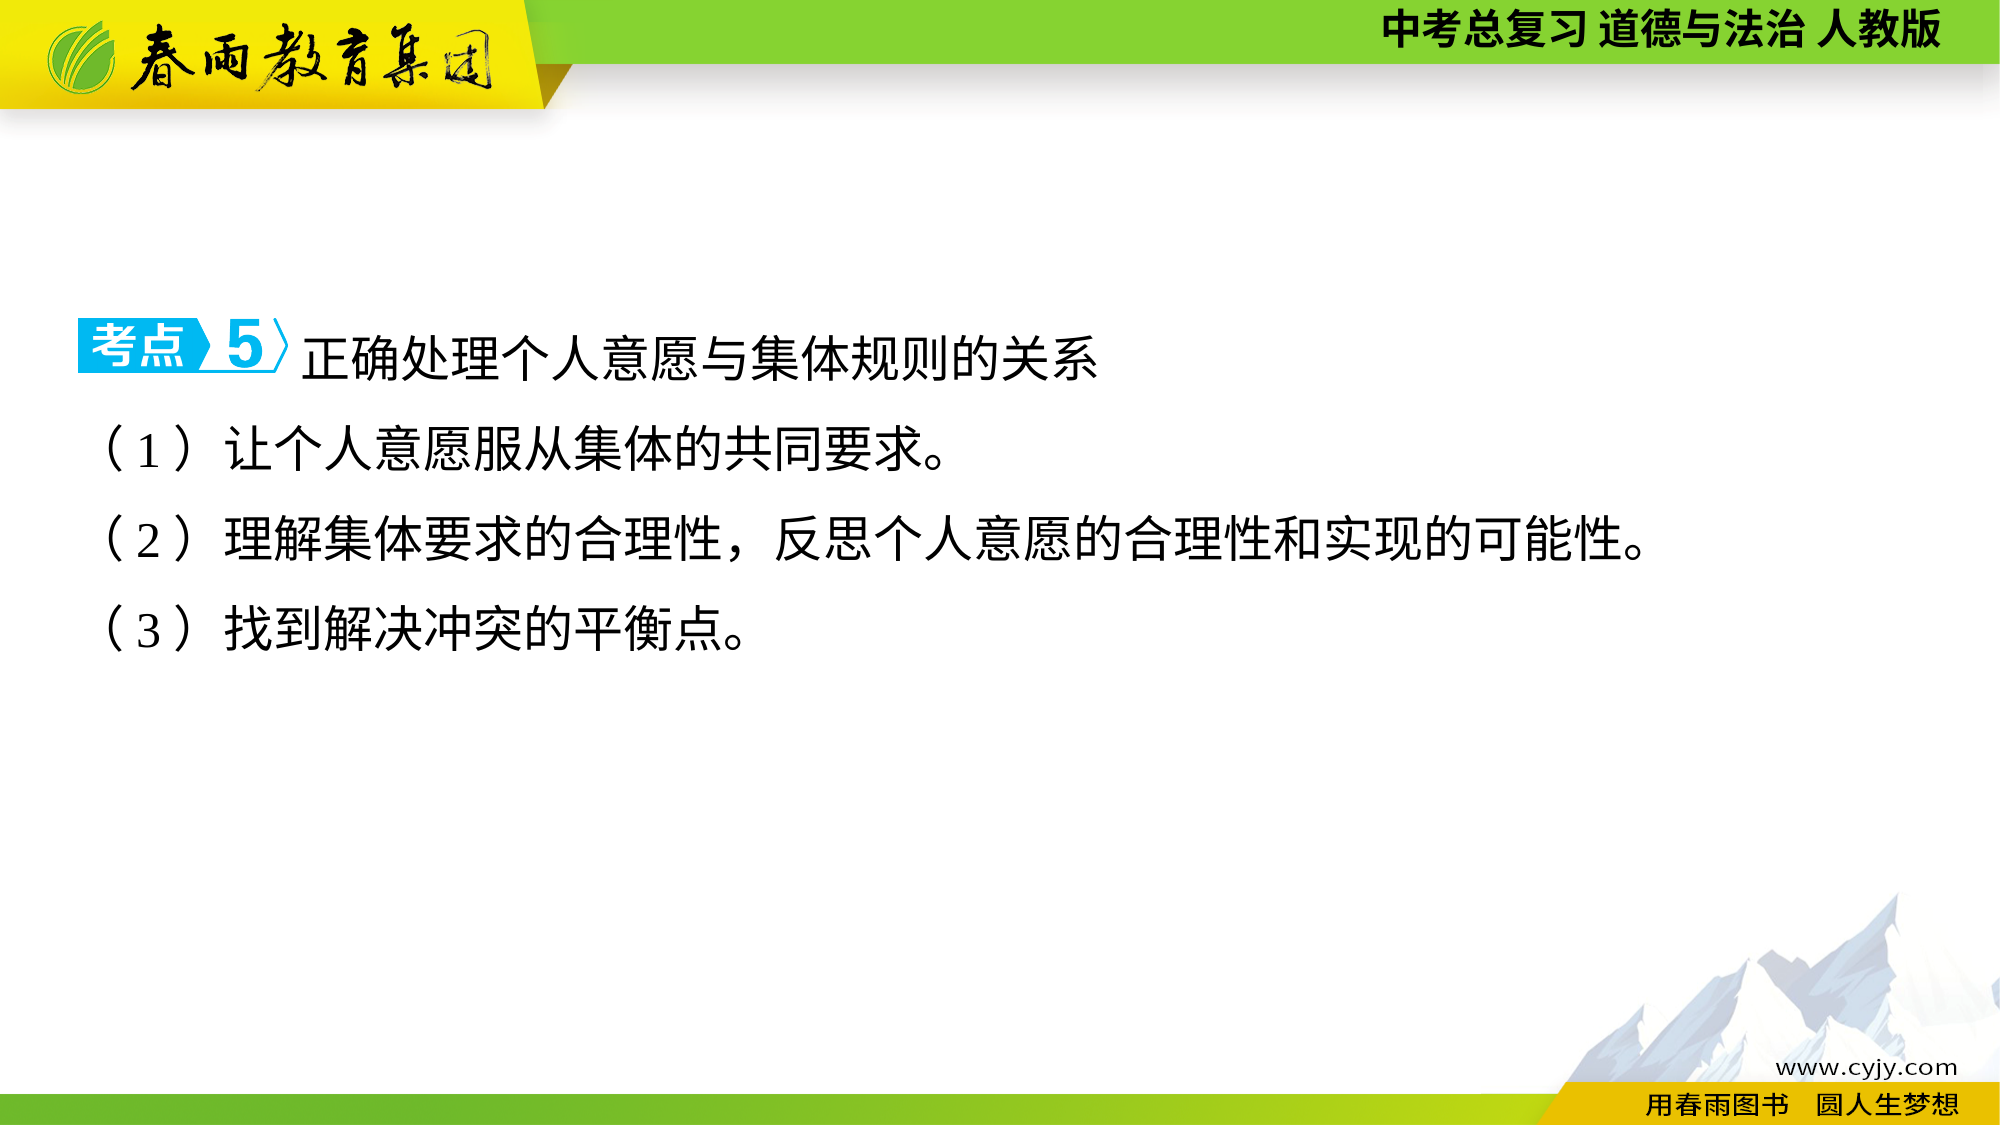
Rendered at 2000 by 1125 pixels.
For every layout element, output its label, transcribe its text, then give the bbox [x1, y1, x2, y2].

list 正确处理个人意愿与集体规则的关系 （1）让个人意愿服从集体的共同要求。 （2）理解集体要求的合理性，反思个人意愿的合理性和实现的可能性。 （3）找到解决冲突的平衡点。 [59, 289, 1944, 657]
picture [0, 0, 2000, 1125]
